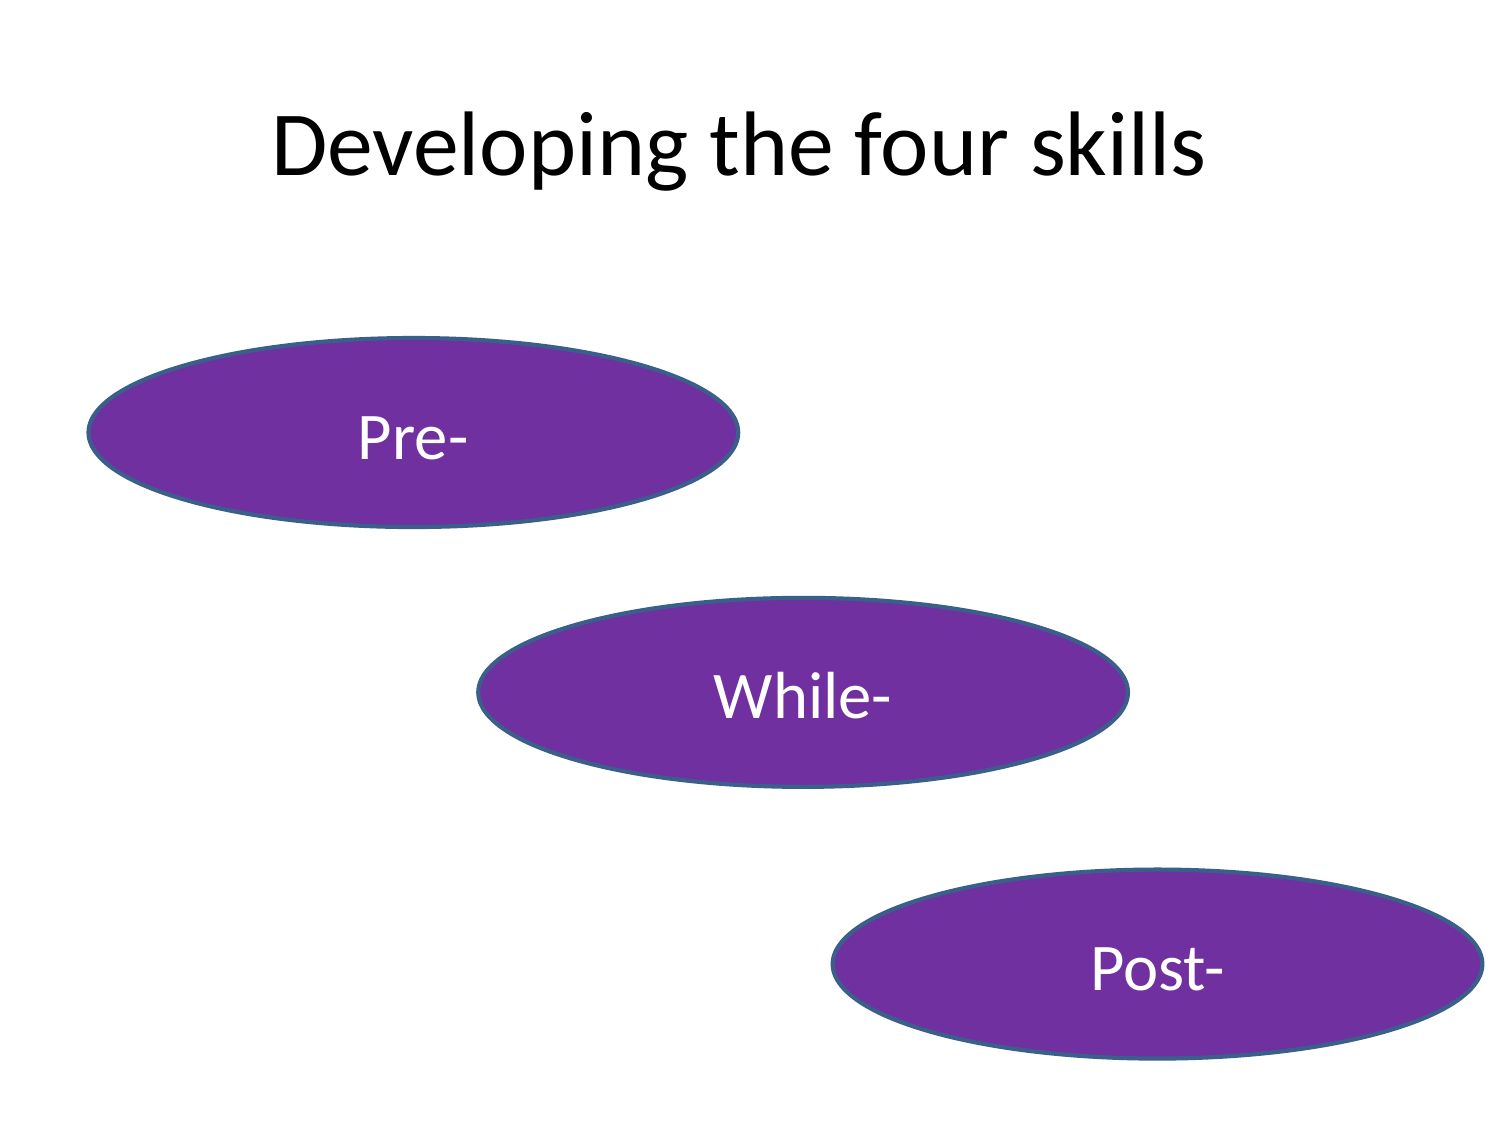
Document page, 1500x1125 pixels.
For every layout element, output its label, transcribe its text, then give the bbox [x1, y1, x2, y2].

title Developing the four skills [75, 45, 1425, 233]
text_box Pre- [86, 335, 741, 530]
text_box While- [476, 595, 1131, 789]
text_box Post- [830, 867, 1485, 1061]
